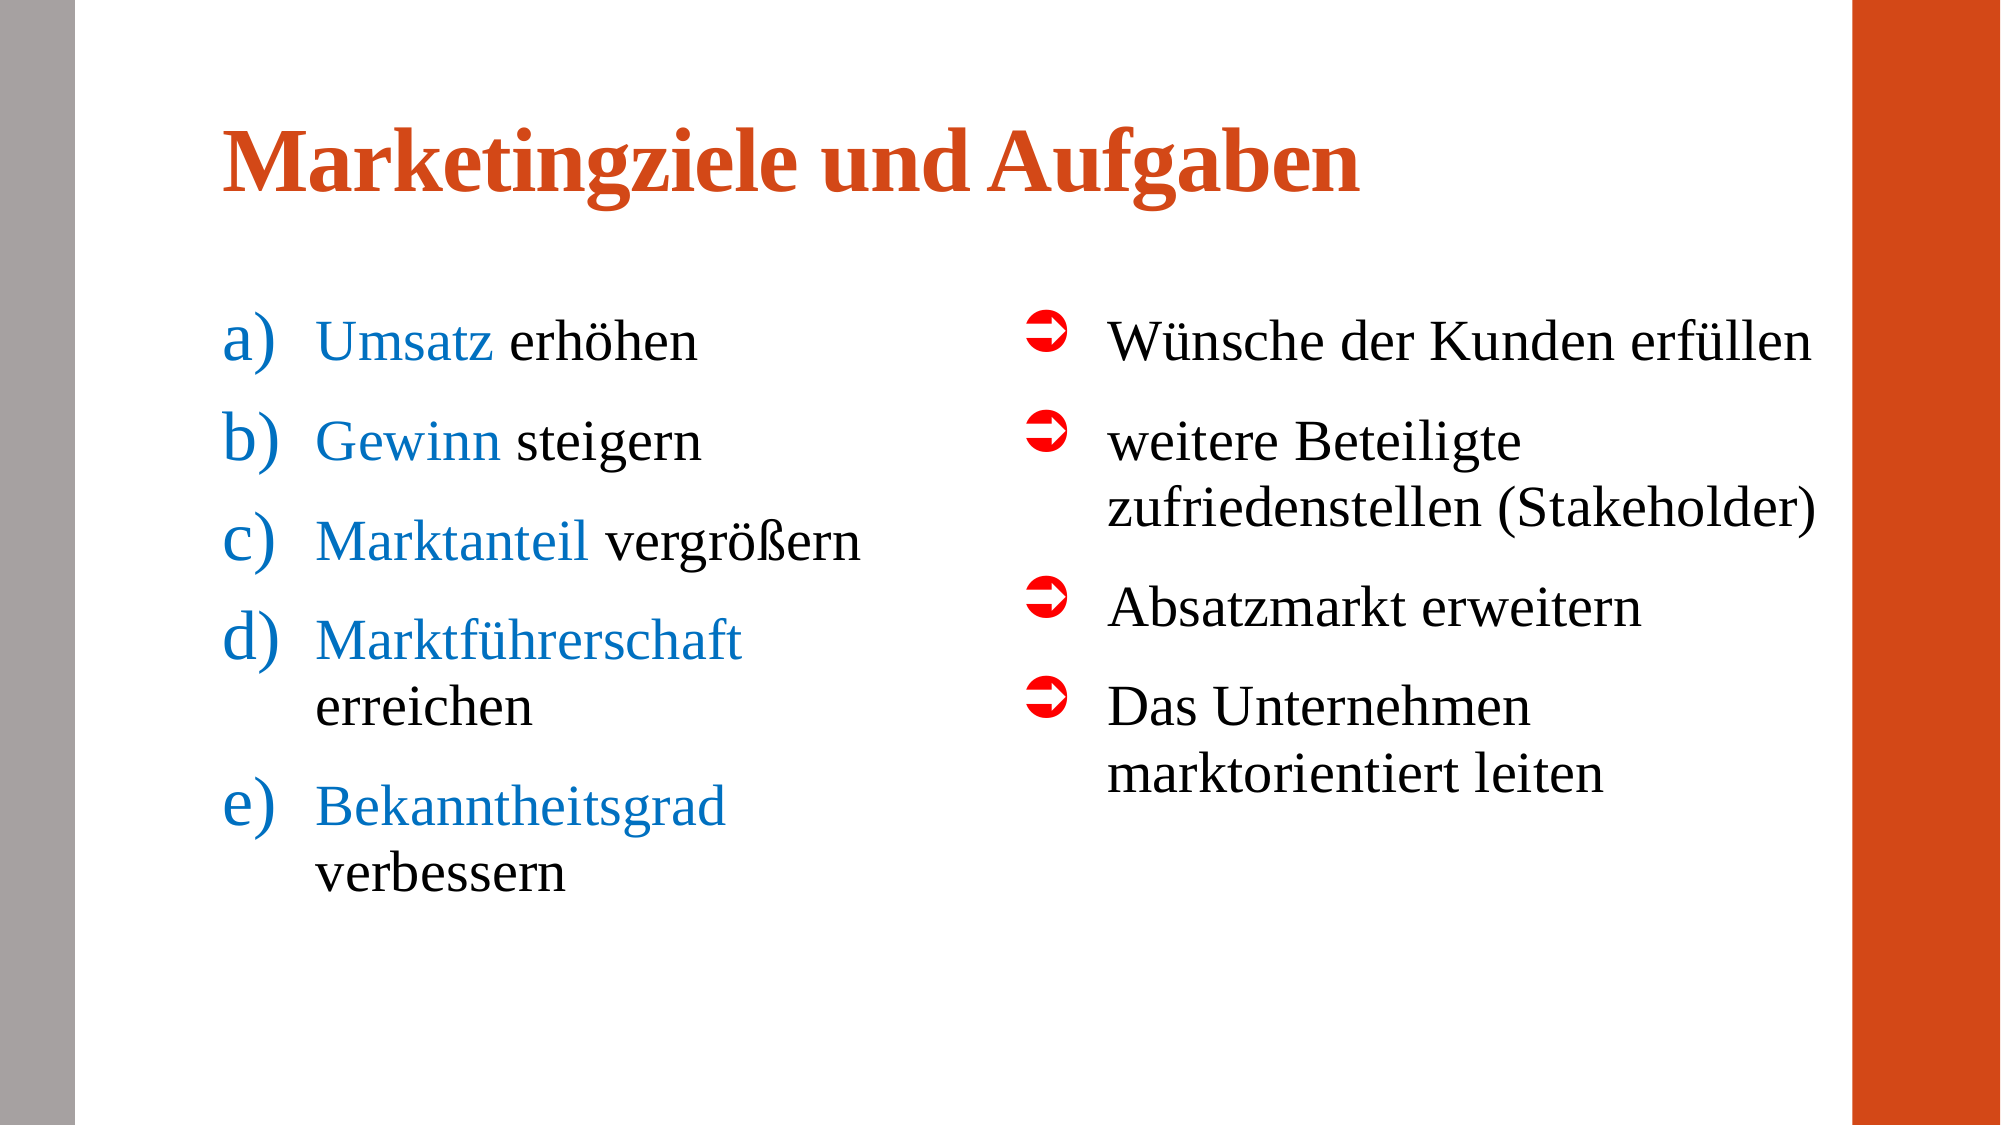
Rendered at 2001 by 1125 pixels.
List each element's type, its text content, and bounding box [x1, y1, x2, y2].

list Umsatz erhöhen Gewinn steigern Marktanteil vergrößern Marktführerschaft erreichen Bekanntheitsgrad verbessern [206, 299, 942, 1014]
list Wünsche der Kunden erfüllen weitere Beteiligte zufriedenstellen (Stakeholder) Absatzmarkt erweitern Das Unternehmen marktorientiert leiten [1005, 299, 1861, 1014]
title Marketingziele und Aufgaben [206, 48, 1797, 278]
